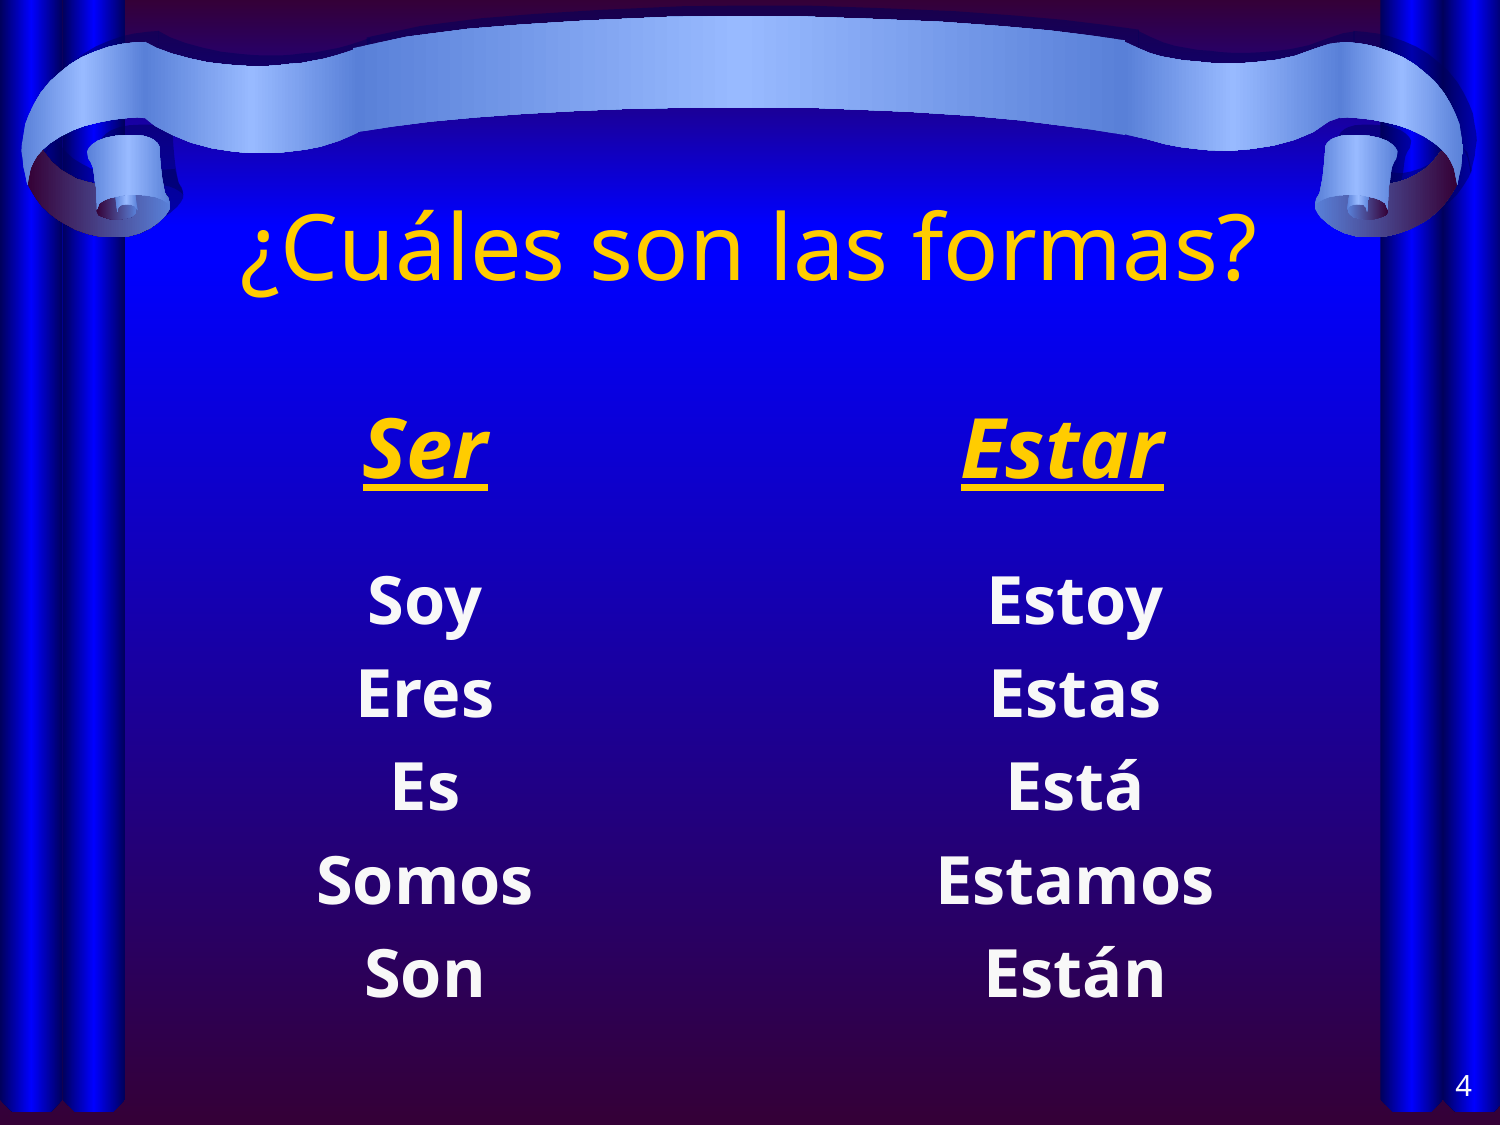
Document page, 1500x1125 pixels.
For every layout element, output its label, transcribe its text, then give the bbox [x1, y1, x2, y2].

text_box Estar [946, 387, 1179, 503]
slide_number 4 [1187, 1050, 1500, 1125]
title ¿Cuáles son las formas? [112, 149, 1388, 338]
list Soy Eres Es Somos Son [112, 549, 738, 1038]
list Estoy Estas Está Estamos Están [762, 549, 1388, 1038]
text_box Ser [347, 387, 503, 503]
